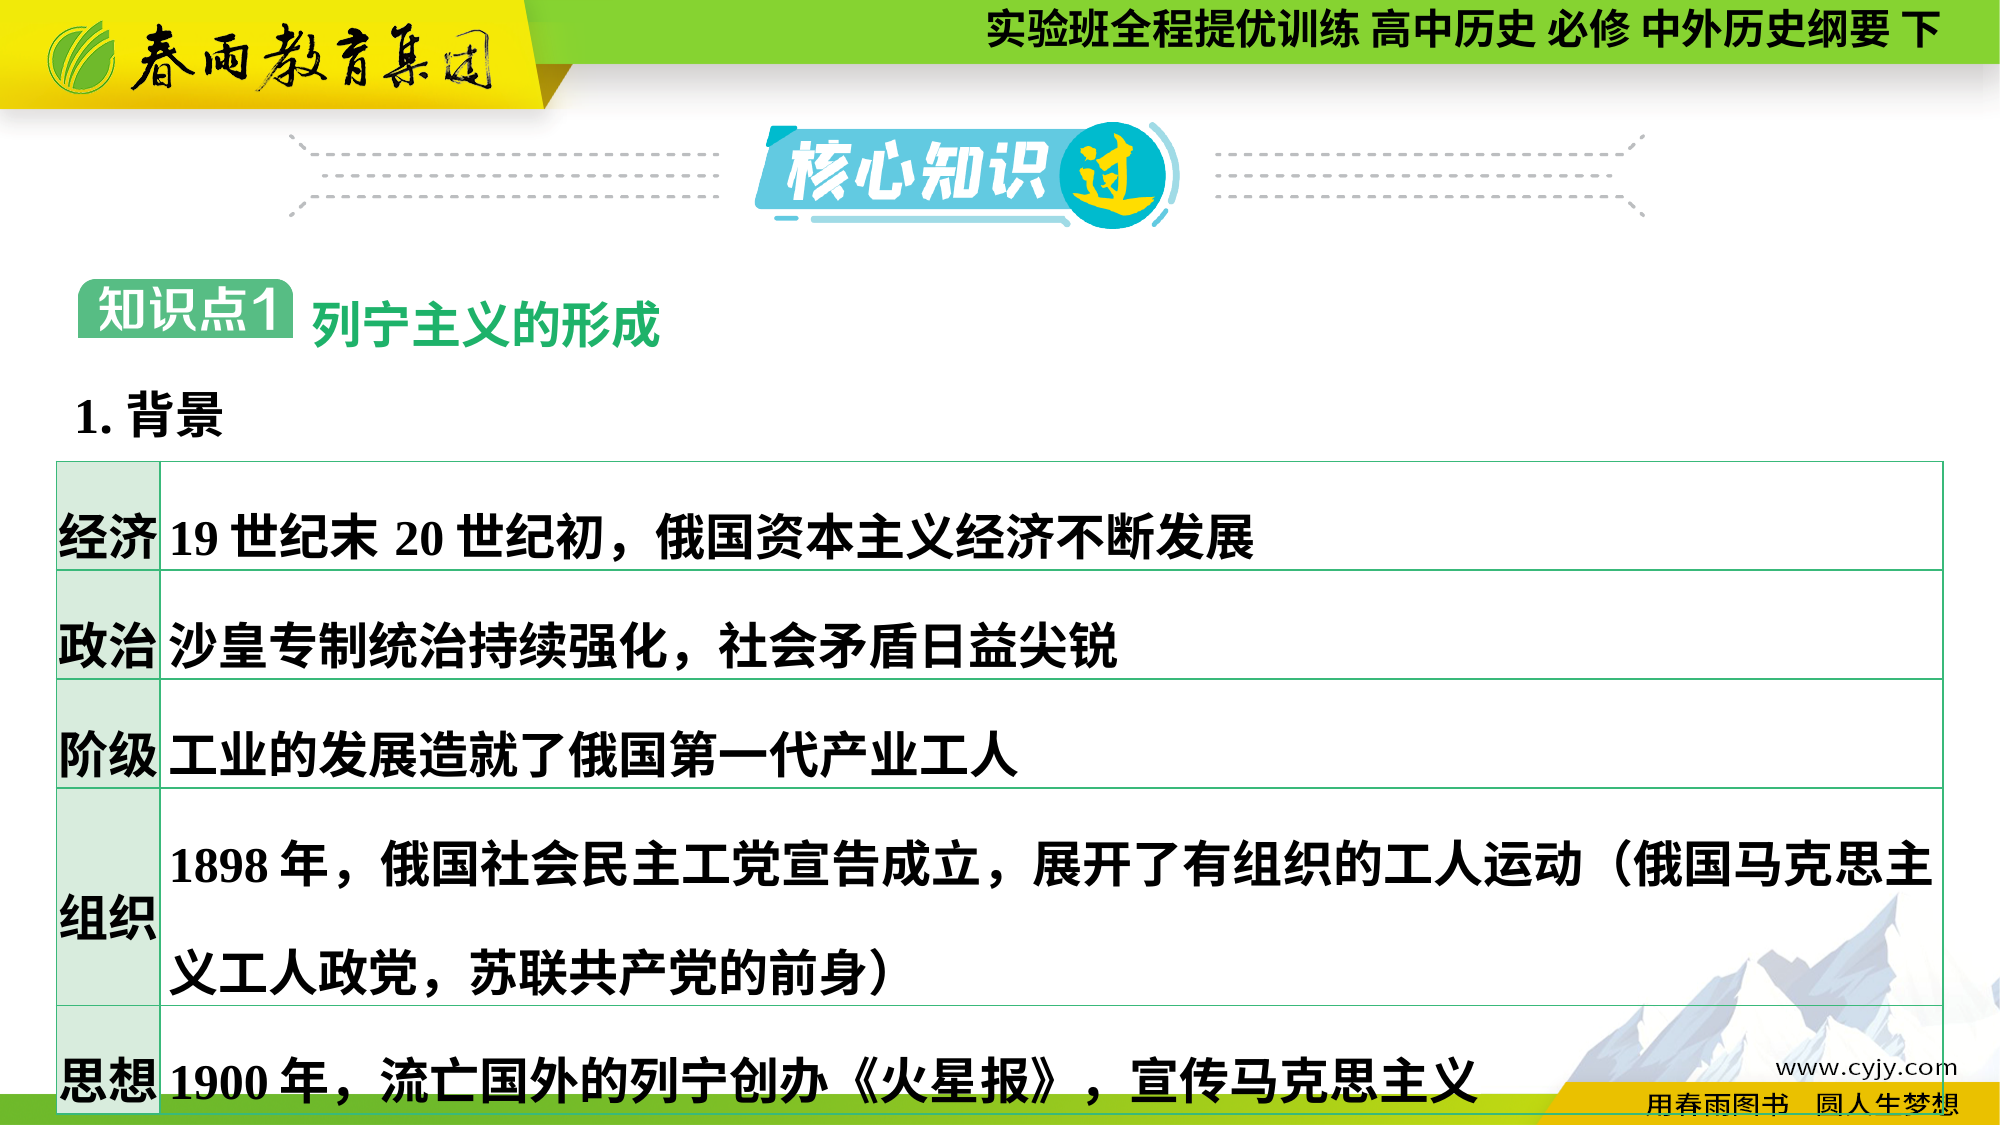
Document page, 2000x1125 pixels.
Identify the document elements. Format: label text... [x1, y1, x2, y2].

table_cell 组织 [57, 789, 159, 1005]
table_cell 工业的发展造就了俄国第一代产业工人 [161, 680, 1942, 787]
table_cell 思想 [57, 1006, 159, 1113]
table_header 19世纪末20世纪初，俄国资本主义经济不断发展 [161, 462, 1942, 569]
picture [0, 0, 2000, 1125]
table_cell 政治 [57, 571, 159, 678]
table_cell 1898年，俄国社会民主工党宣告成立，展开了有组织的工人运动（俄国马克思主义工人政党，苏联共产党的前身） [161, 789, 1942, 1005]
table_cell 沙皇专制统治持续强化，社会矛盾日益尖锐 [161, 571, 1942, 678]
table_cell 1900年，流亡国外的列宁创办《火星报》，宣传马克思主义 [161, 1006, 1942, 1113]
table_cell 阶级 [57, 680, 159, 787]
list 列宁主义的形成 1.背景 [59, 255, 1944, 442]
table_header 经济 [57, 462, 159, 569]
